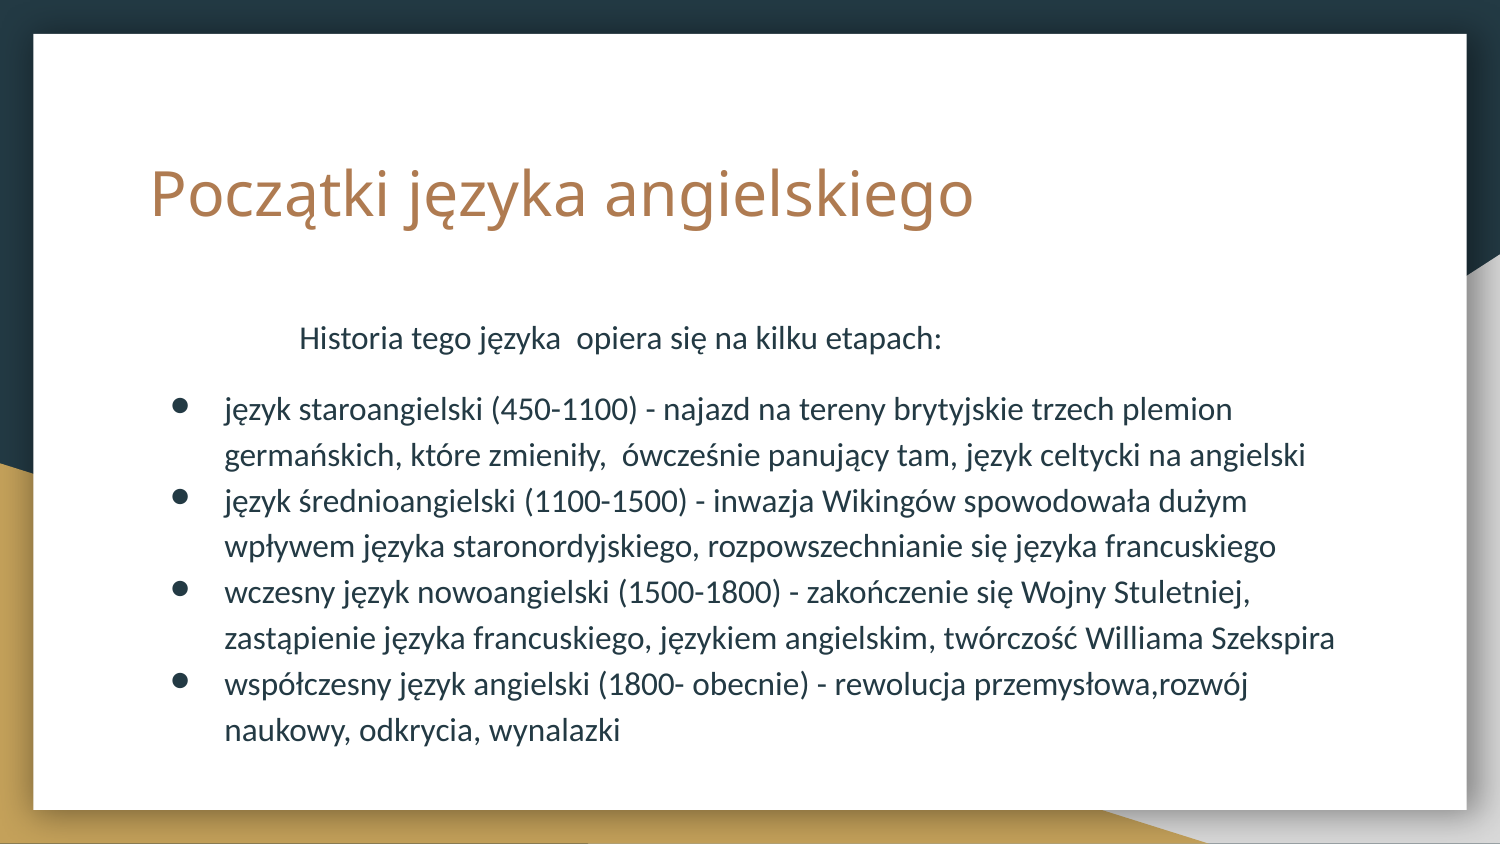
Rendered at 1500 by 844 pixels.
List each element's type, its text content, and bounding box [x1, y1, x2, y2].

title Początki języka angielskiego [134, 138, 1366, 295]
list Historia tego języka opiera się na kilku etapach: język staroangielski (450-1100) - najazd na tereny brytyjskie trzech plemion germańskich, które zmieniły, ówcześnie panujący tam, język celtycki na angielski język średnioangielski (1100-1500) - inwazja Wikingów spowodowała dużym wpływem języka staronordyjskiego, rozpowszechnianie się języka francuskiego wczesny język nowoangielski (1500-1800) - zakończenie się Wojny Stuletniej, zastąpienie języka francuskiego, językiem angielskim, twórczość Williama Szekspira współczesny język angielski (1800- obecnie) - rewolucja przemysłowa,rozwój naukowy, odkrycia, wynalazki [134, 295, 1366, 844]
